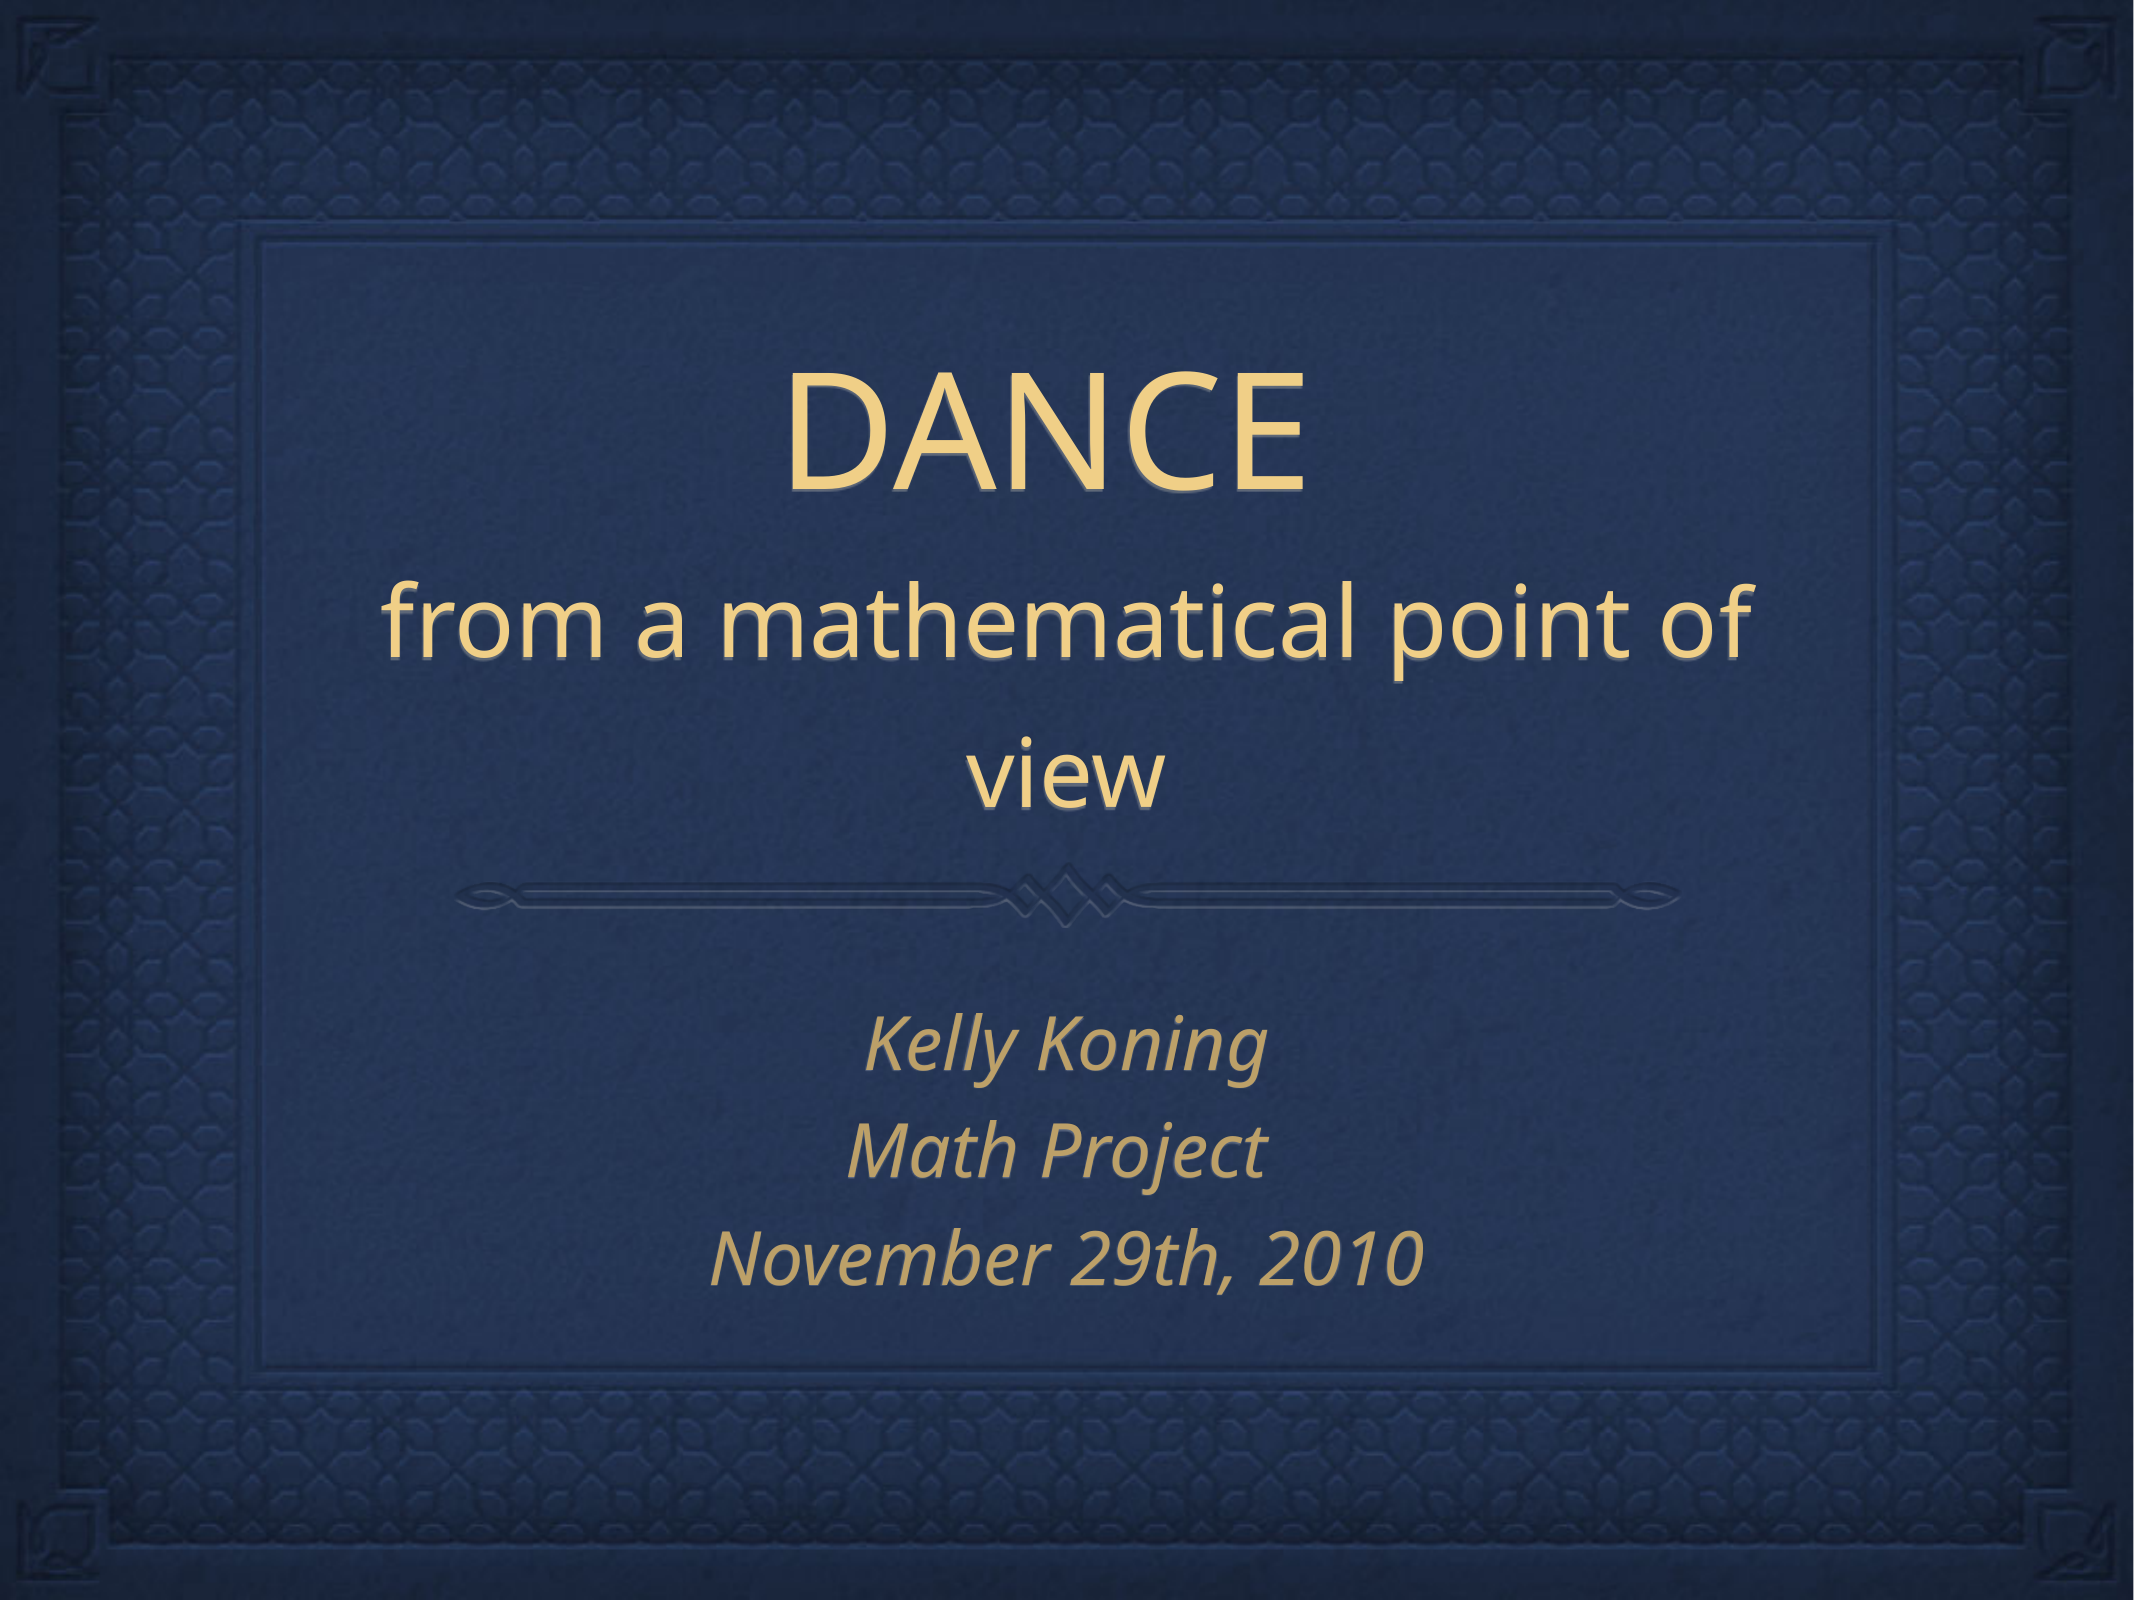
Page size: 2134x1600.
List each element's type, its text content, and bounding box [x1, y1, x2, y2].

list Kelly Koning Math Project November 29th, 2010 [301, 968, 1832, 1299]
picture [0, 0, 2134, 1600]
title DANCE from a mathematical point of view [301, 372, 1832, 836]
